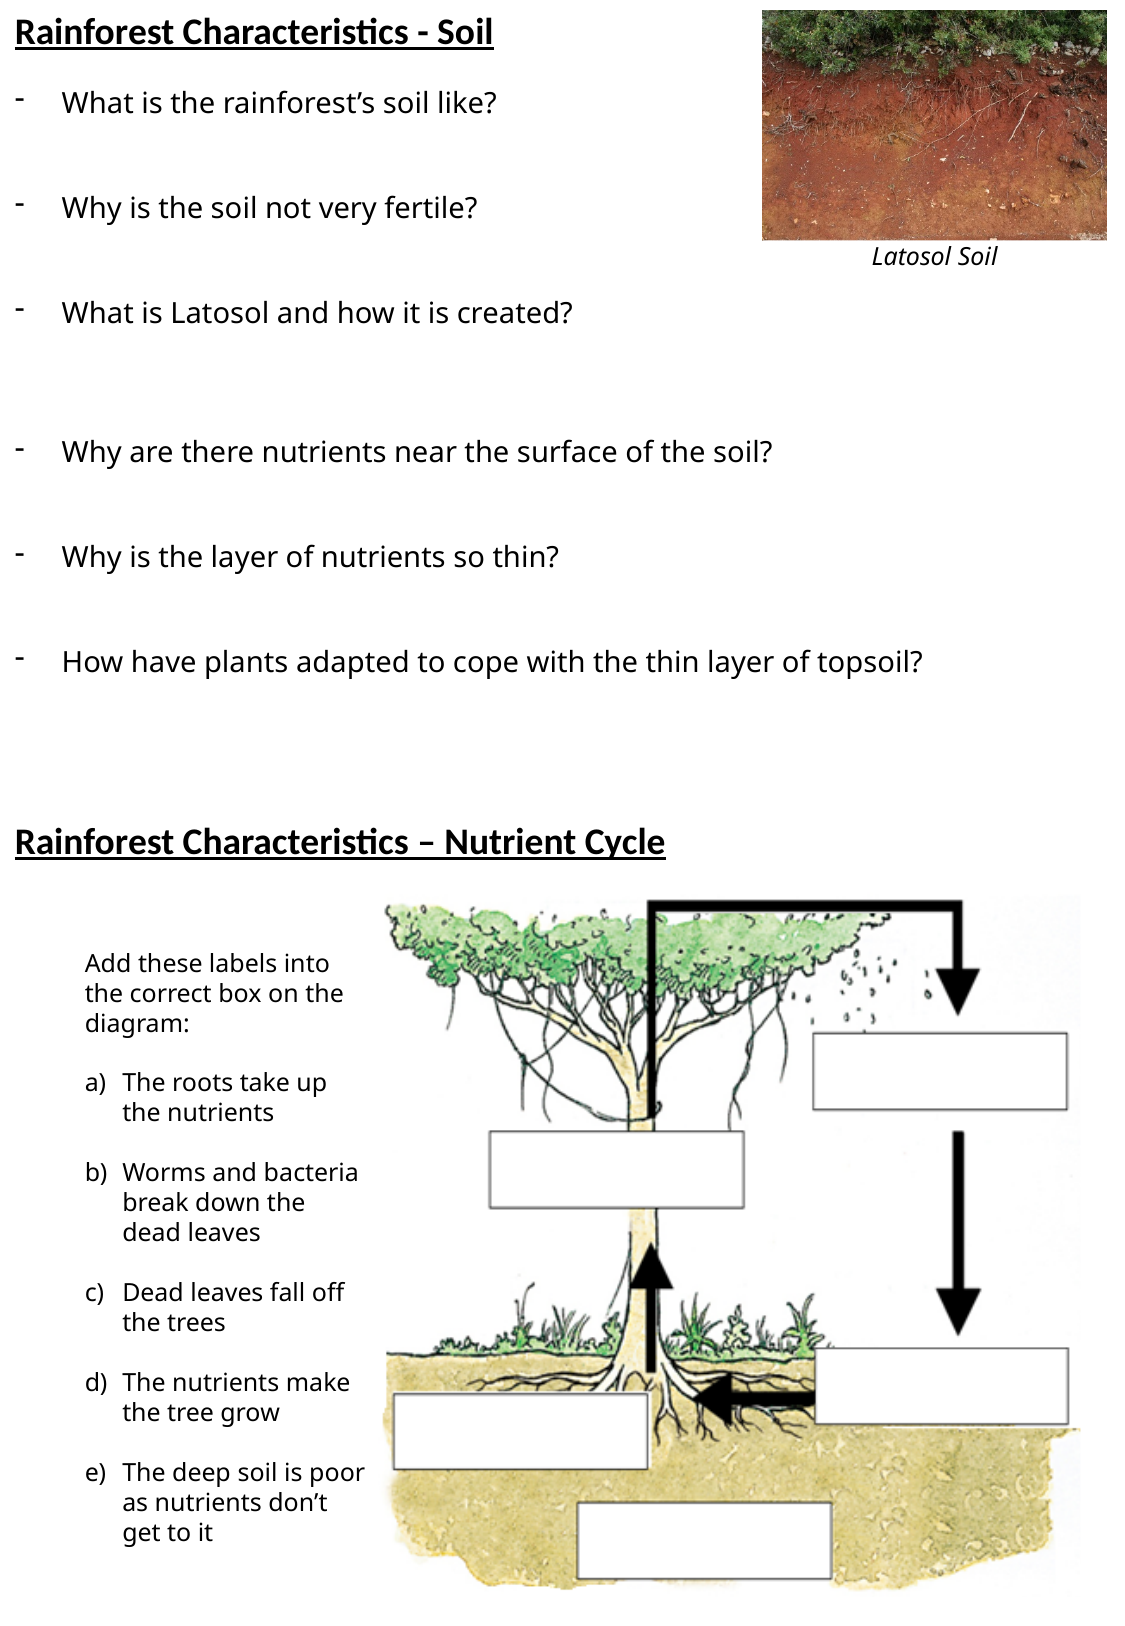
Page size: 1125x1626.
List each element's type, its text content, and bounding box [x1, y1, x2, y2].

text_box Latosol Soil [762, 241, 1107, 271]
picture [762, 10, 1107, 241]
text_box What is the rainforest’s soil like? Why is the soil not very fertile? What is Latosol and how it is created? Why are there nutrients near the surface of the soil? Why is the layer of nutrients so thin? How have plants adapted to cope with the thin layer of topsoil? [0, 76, 1125, 686]
text_box Rainforest Characteristics – Nutrient Cycle [0, 809, 1125, 870]
text_box Rainforest Characteristics - Soil [0, 0, 1125, 60]
text_box Add these labels into the correct box on the diagram: The roots take up the nutrients Worms and bacteria break down the dead leaves Dead leaves fall off the trees The nutrients make the tree grow The deep soil is poor as nutrients don’t get to it [69, 939, 377, 1554]
picture [377, 889, 1081, 1597]
